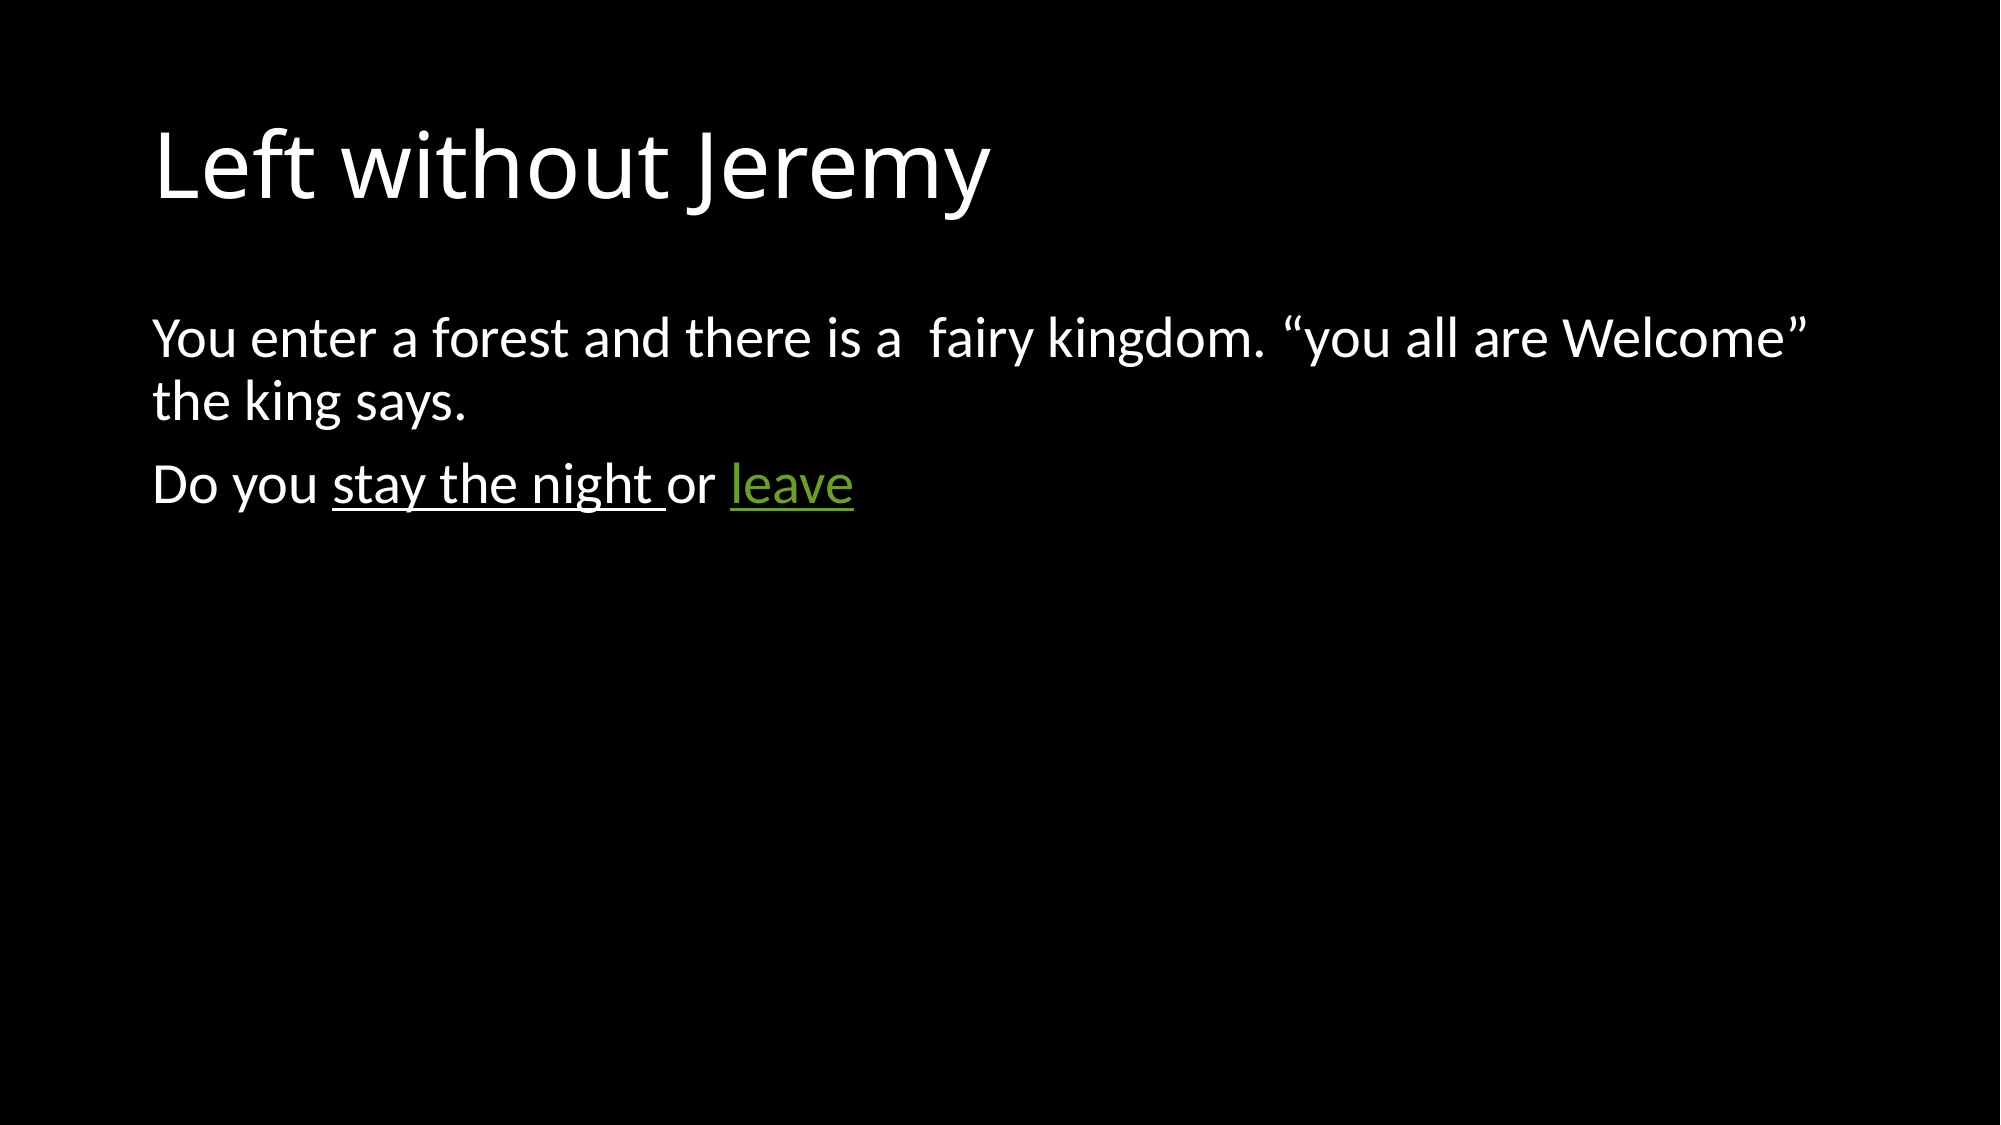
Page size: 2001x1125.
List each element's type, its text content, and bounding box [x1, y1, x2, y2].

title Left without Jeremy [137, 59, 1863, 278]
list You enter a forest and there is a fairy kingdom. “you all are Welcome” the king says. Do you stay the night or leave [137, 299, 1863, 1014]
